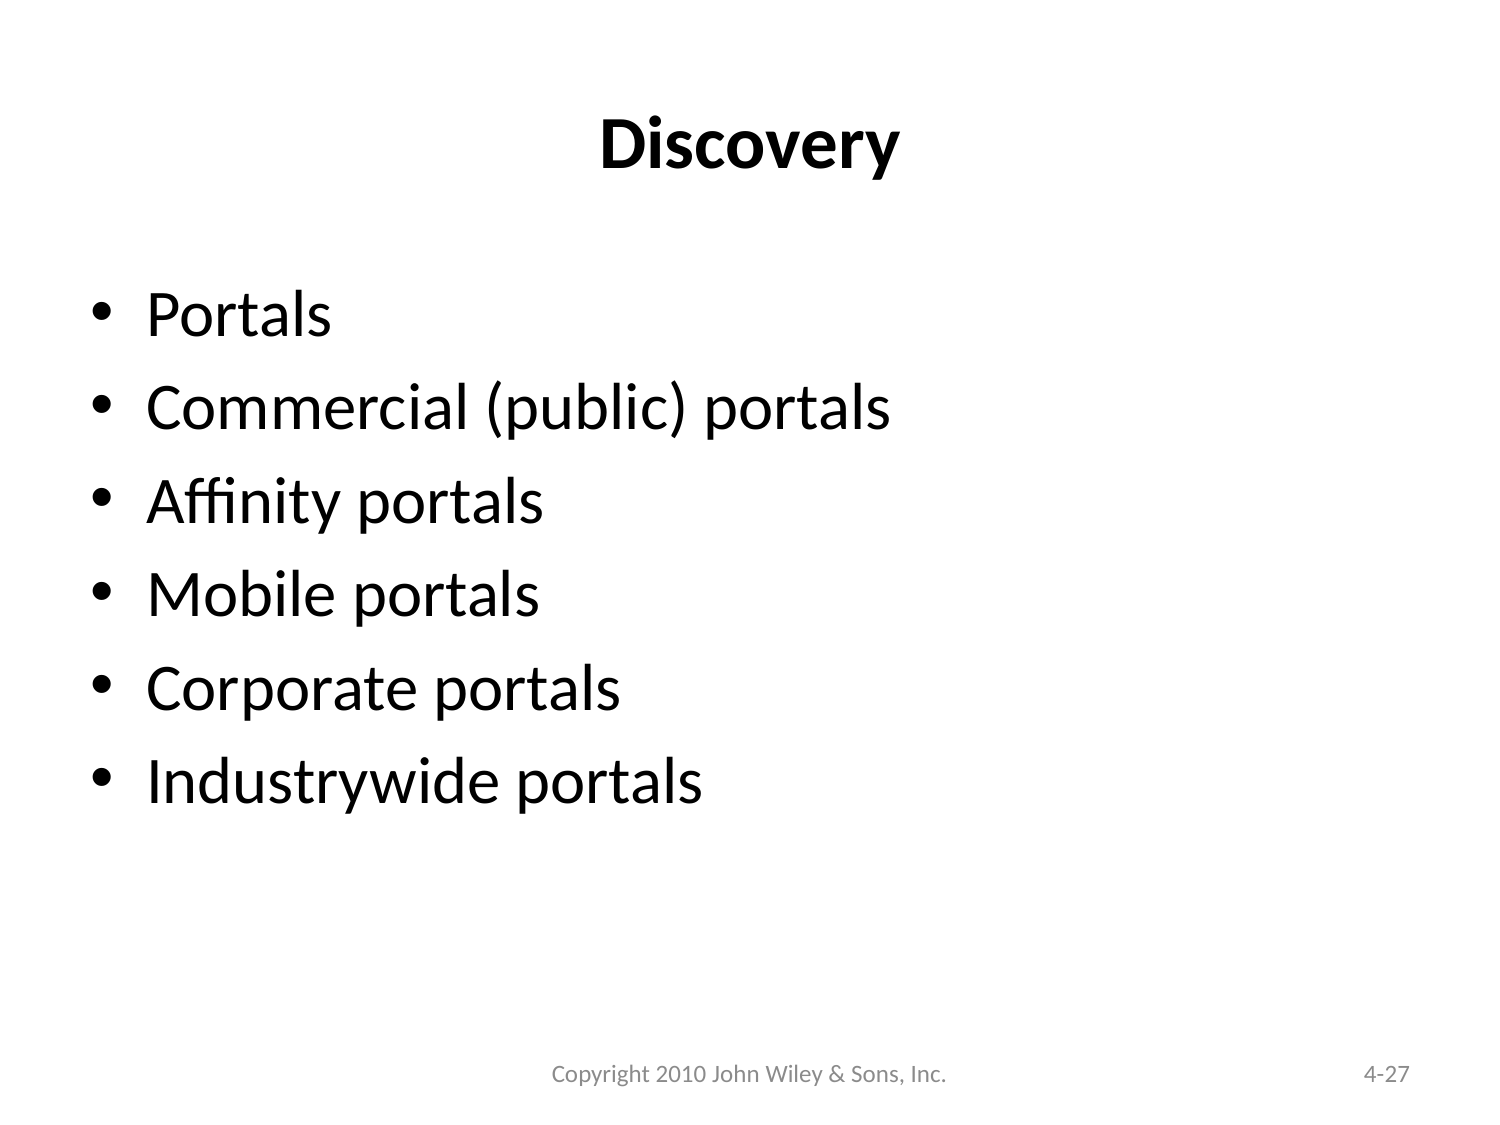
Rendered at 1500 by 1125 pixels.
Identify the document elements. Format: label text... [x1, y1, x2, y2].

slide_number 4-27 [1074, 1042, 1425, 1103]
footer Copyright 2010 John Wiley & Sons, Inc. [512, 1042, 988, 1103]
title Discovery [75, 45, 1425, 233]
list Portals Commercial (public) portals Affinity portals Mobile portals Corporate portals Industrywide portals [75, 262, 1425, 1005]
